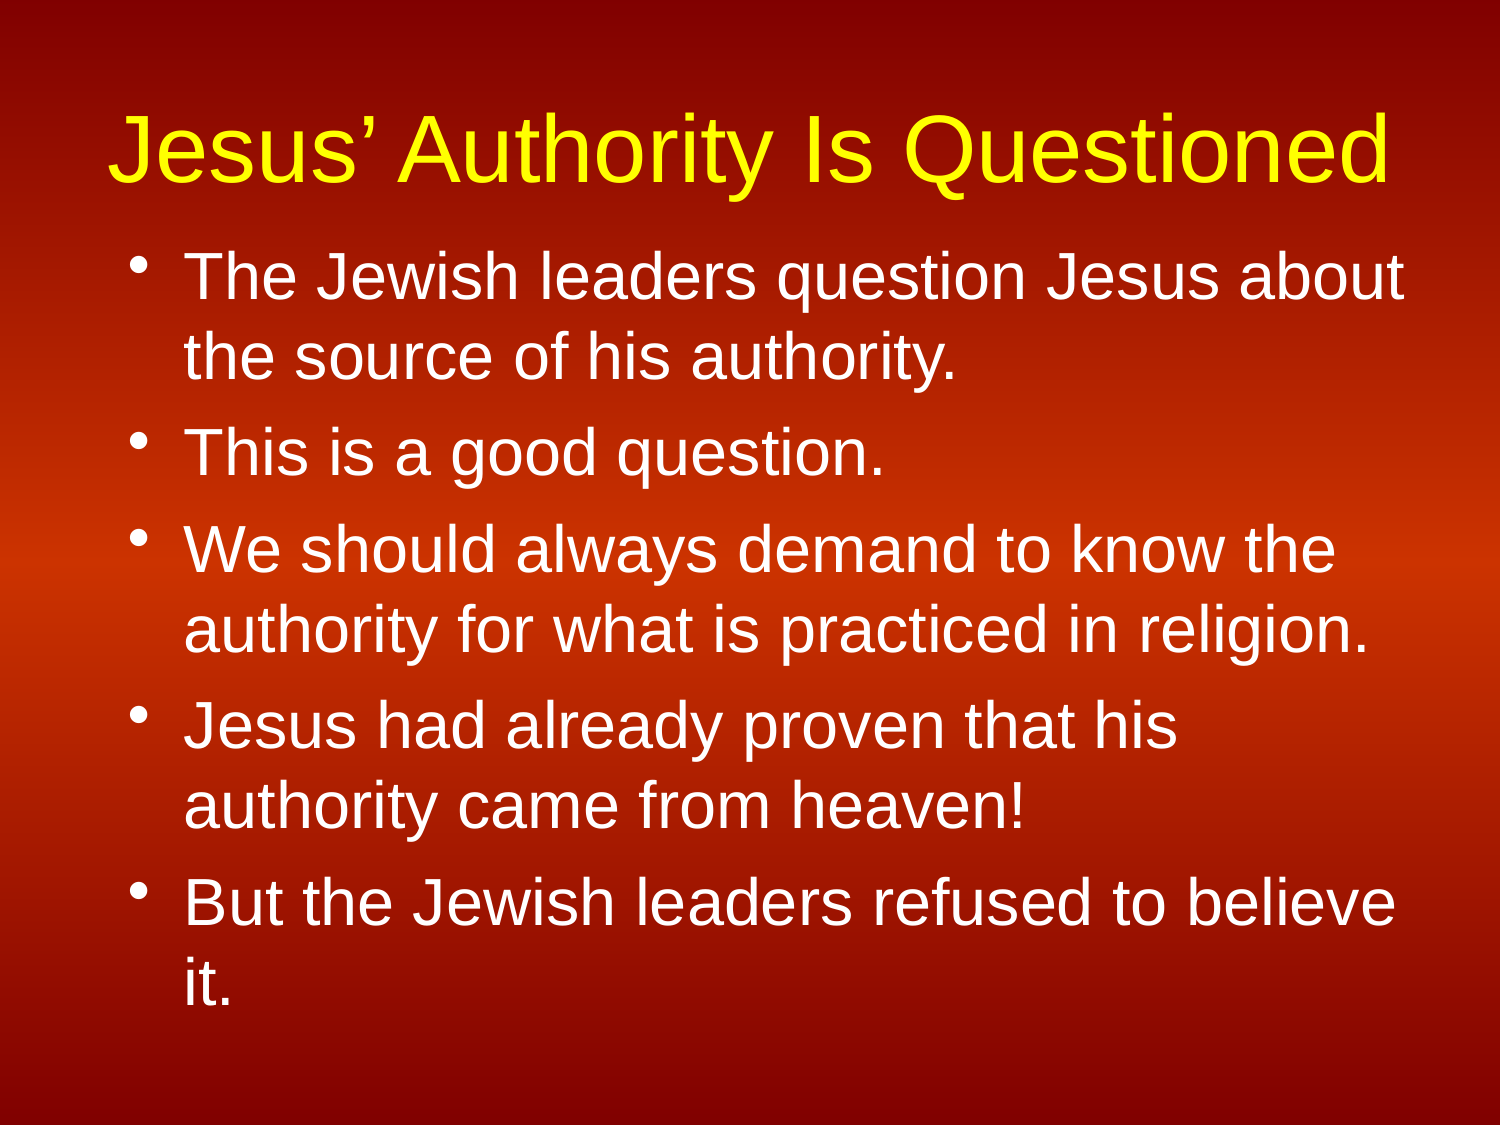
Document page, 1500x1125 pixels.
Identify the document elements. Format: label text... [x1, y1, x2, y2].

title Jesus’ Authority Is Questioned [37, 50, 1463, 238]
list The Jewish leaders question Jesus about the source of his authority. This is a good question. We should always demand to know the authority for what is practiced in religion. Jesus had already proven that his authority came from heaven! But the Jewish leaders refused to believe it. [112, 224, 1463, 1125]
